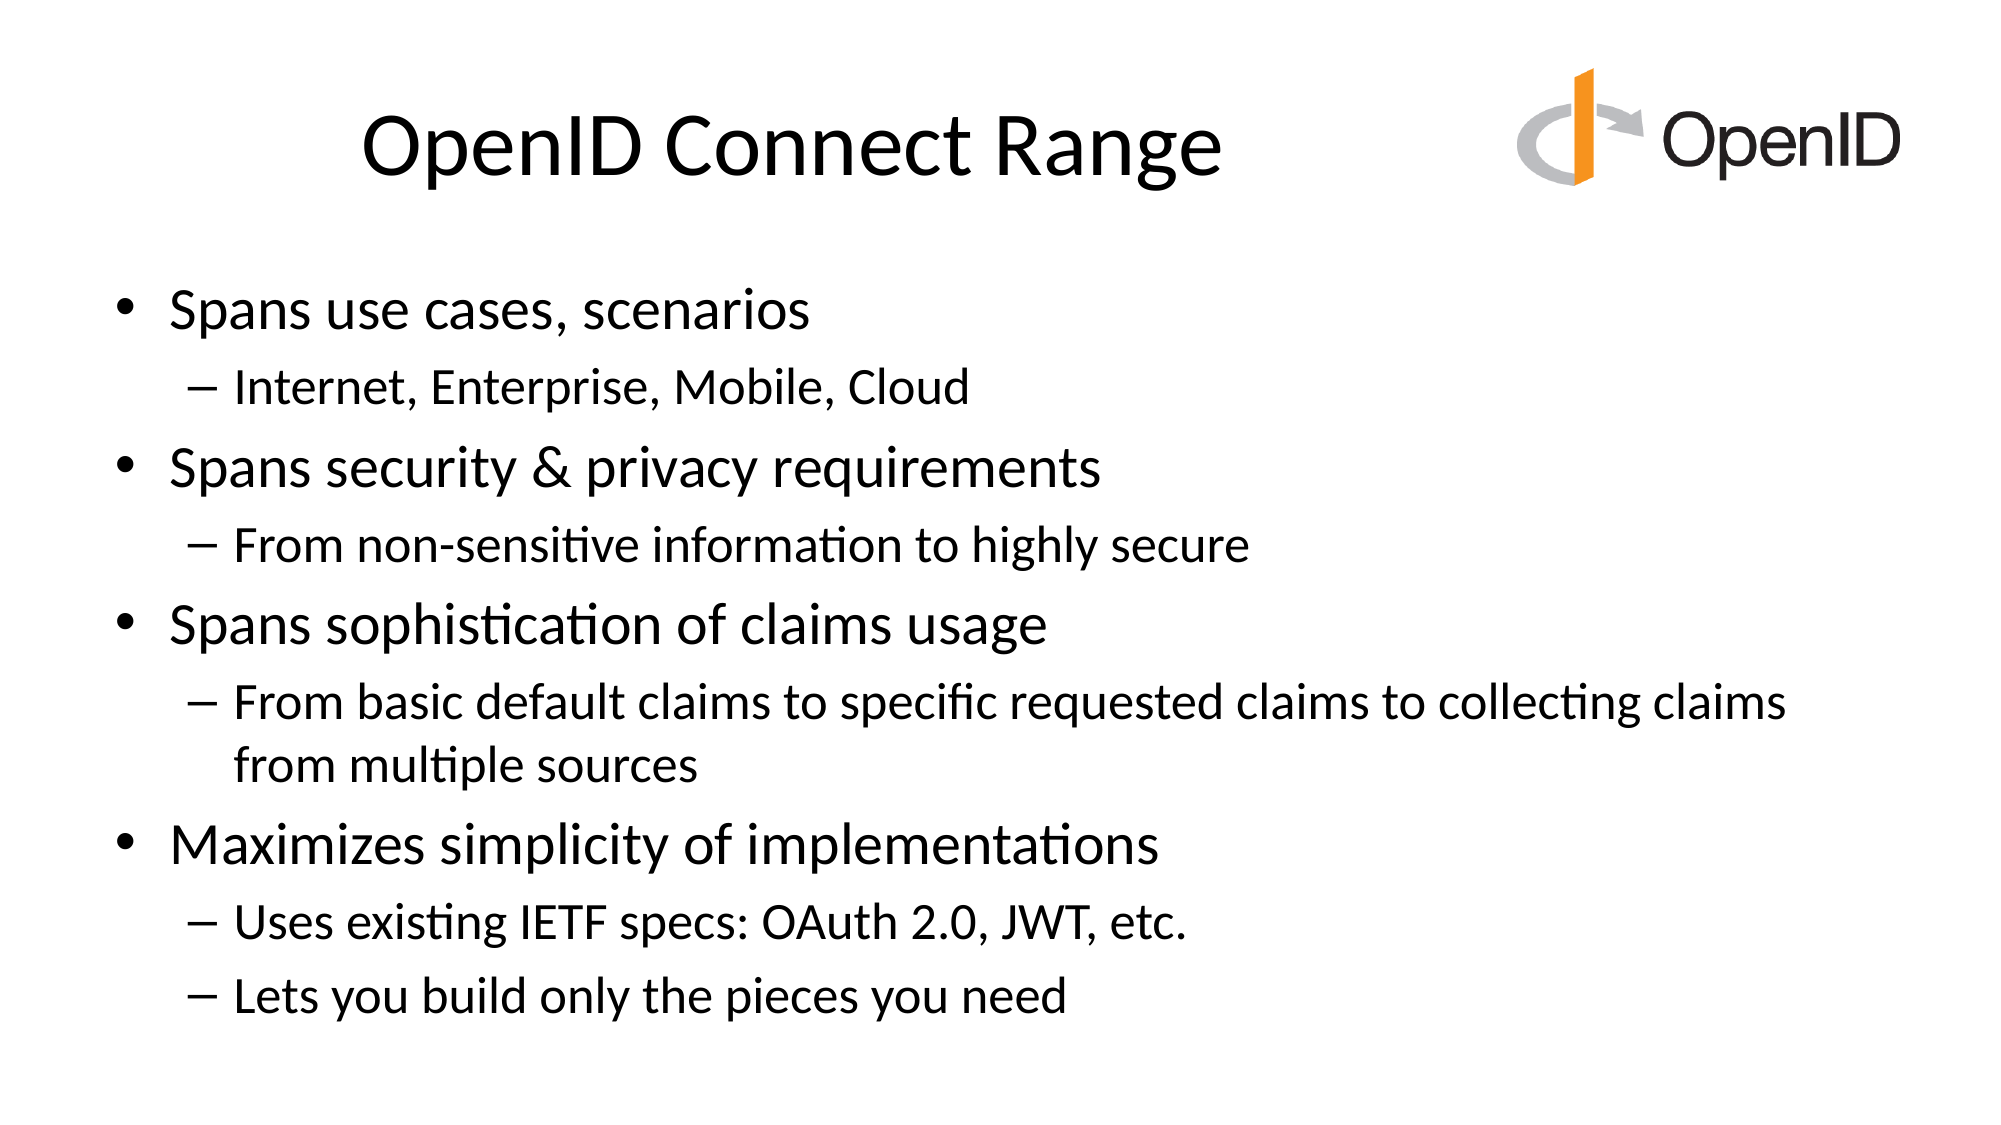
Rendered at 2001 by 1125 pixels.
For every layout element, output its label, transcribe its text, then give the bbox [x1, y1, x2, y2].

title OpenID Connect Range [99, 45, 1487, 233]
picture [1486, 44, 1936, 224]
list Spans use cases, scenarios Internet, Enterprise, Mobile, Cloud Spans security & privacy requirements From non-sensitive information to highly secure Spans sophistication of claims usage From basic default claims to specific requested claims to collecting claims from multiple sources Maximizes simplicity of implementations Uses existing IETF specs: OAuth 2.0, JWT, etc. Lets you build only the pieces you need [99, 262, 1900, 1035]
